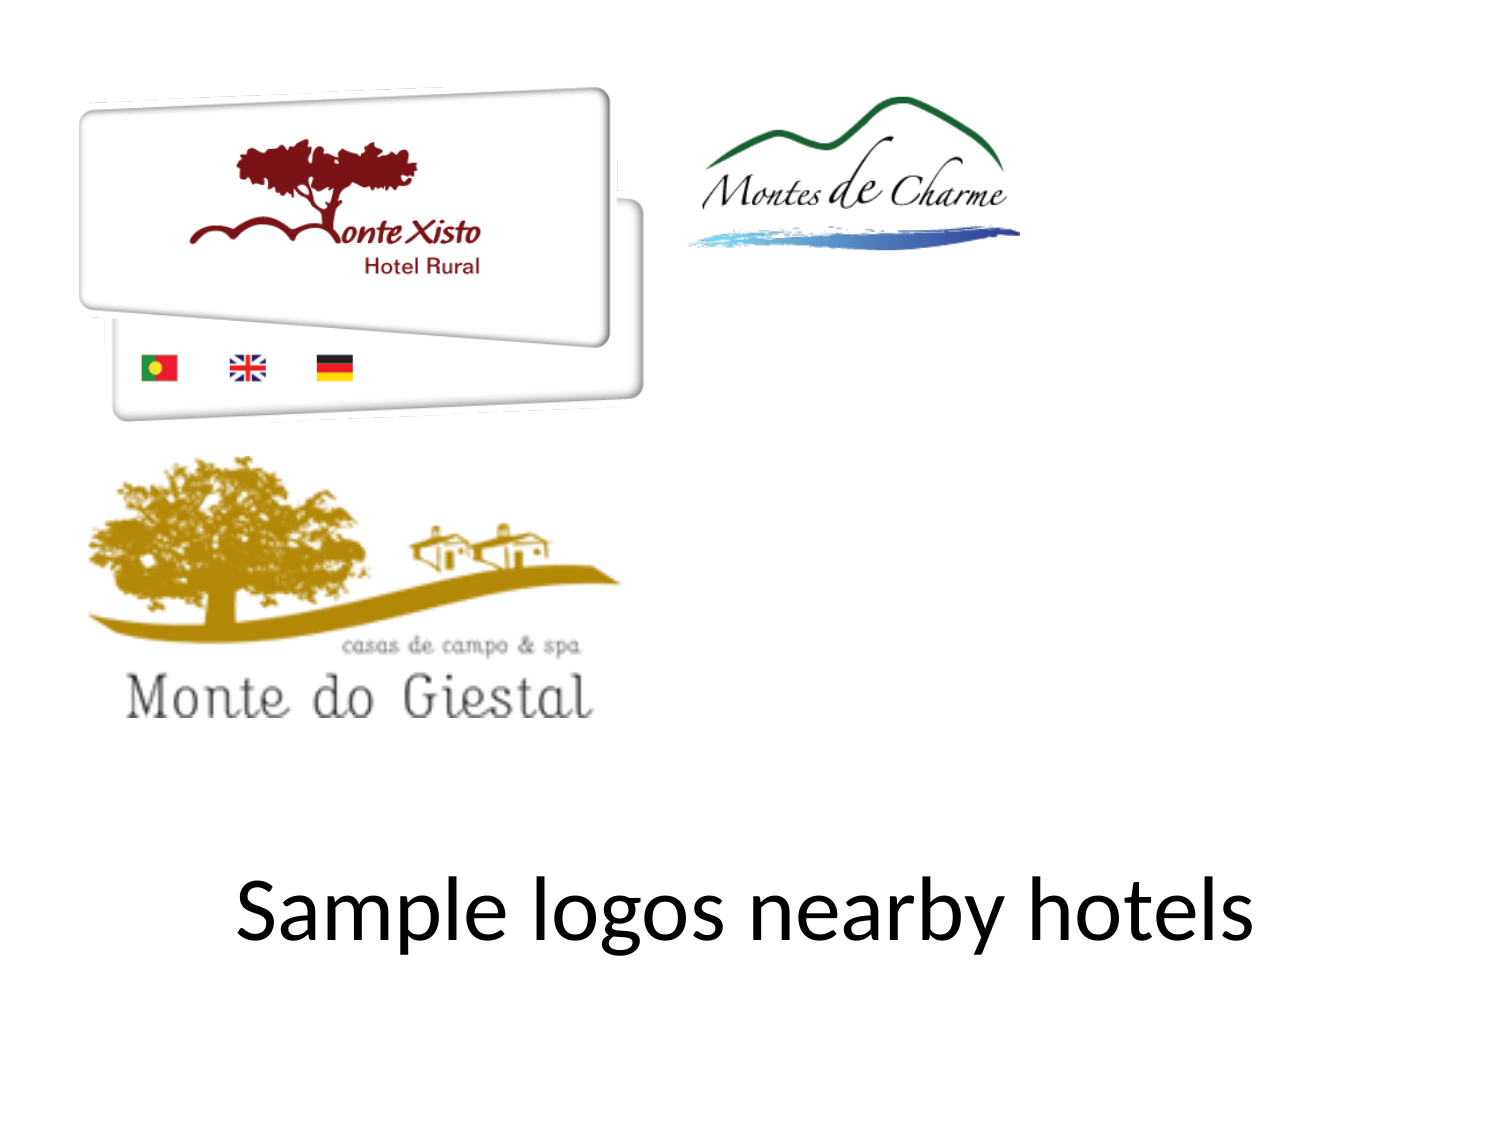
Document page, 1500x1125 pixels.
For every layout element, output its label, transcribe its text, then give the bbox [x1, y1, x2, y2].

picture [687, 77, 1020, 268]
title Sample logos nearby hotels [71, 810, 1422, 998]
picture [71, 77, 652, 428]
picture [88, 455, 621, 719]
